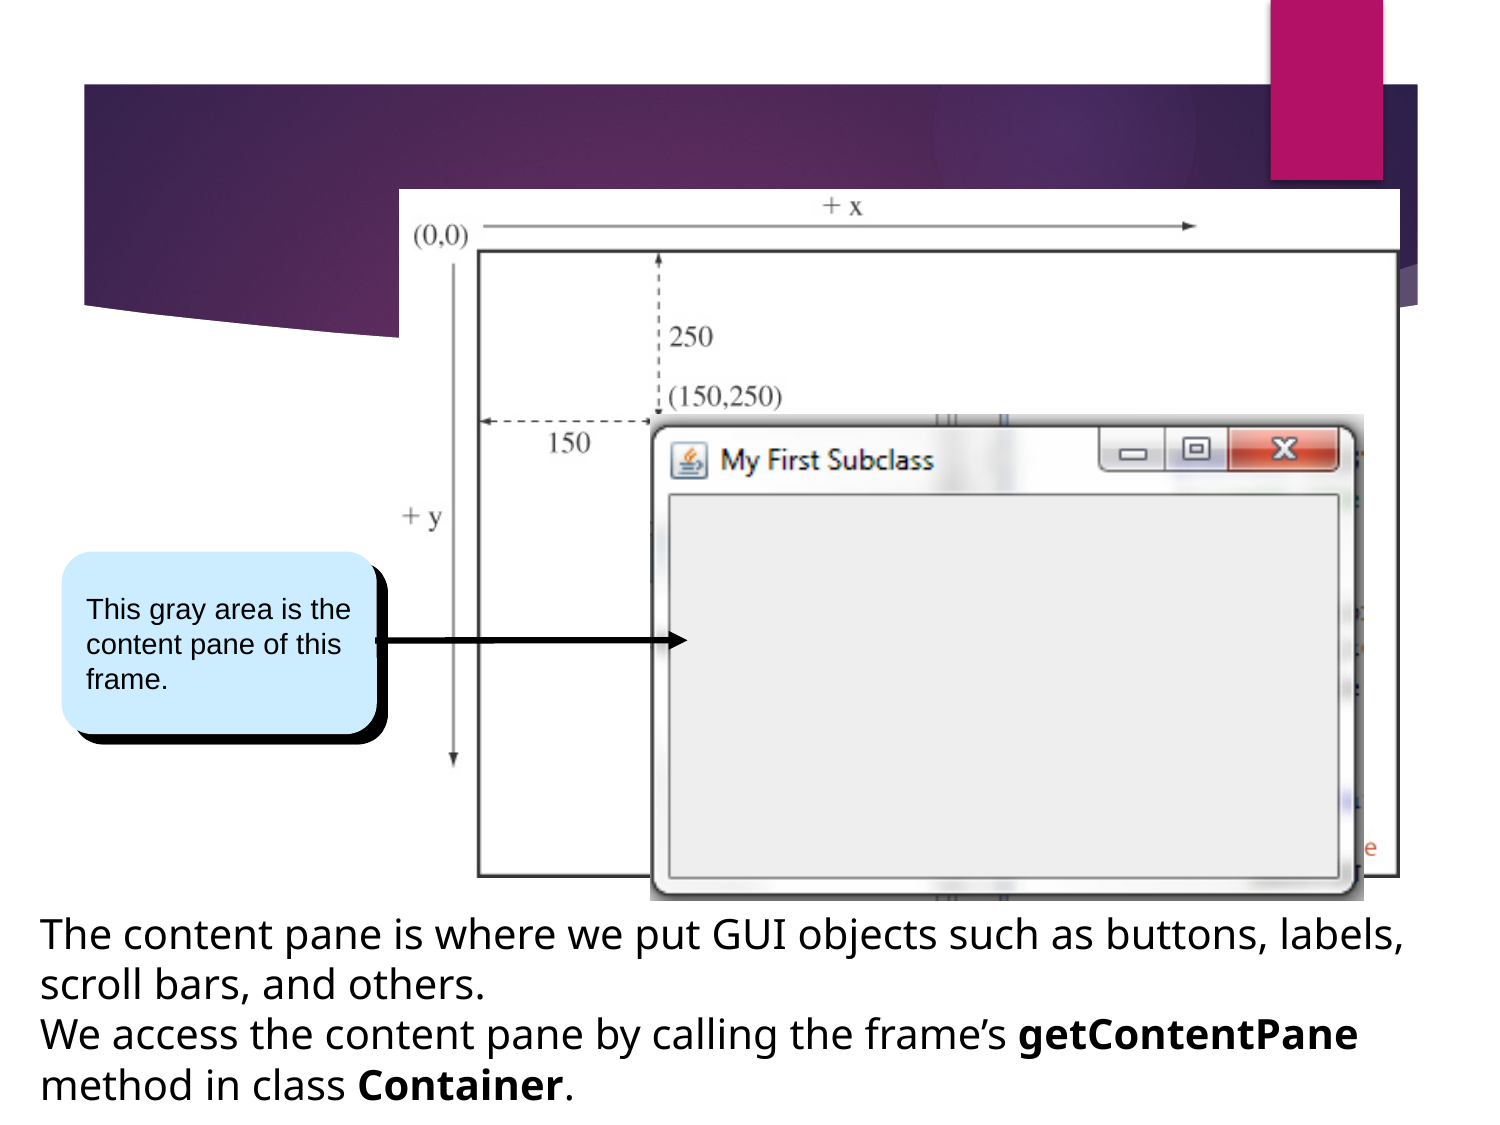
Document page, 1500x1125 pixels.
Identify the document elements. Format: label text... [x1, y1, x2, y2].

text_box The content pane is where we put GUI objects such as buttons, labels, scroll bars, and others. We access the content pane by calling the frame’s getContentPane method in class Container. [24, 900, 1500, 1116]
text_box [62, 552, 688, 734]
picture [399, 189, 1401, 902]
